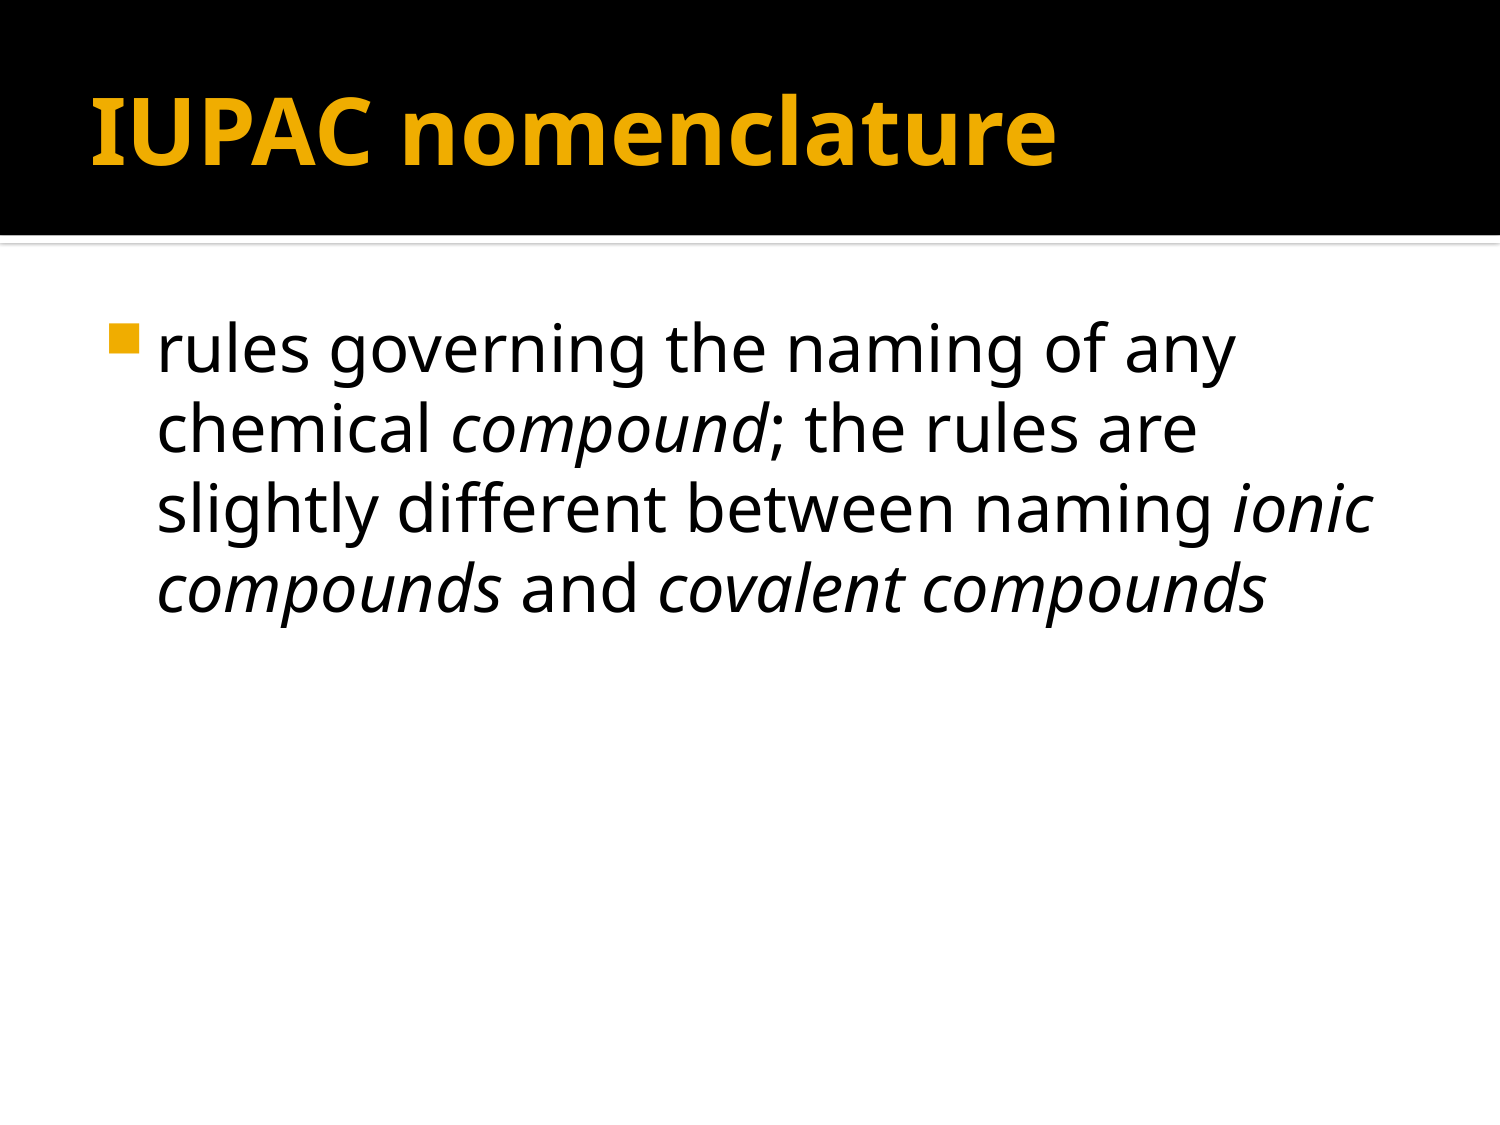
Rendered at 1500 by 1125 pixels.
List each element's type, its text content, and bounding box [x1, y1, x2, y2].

list rules governing the naming of any chemical compound; the rules are slightly different between naming ionic compounds and covalent compounds [75, 291, 1425, 1050]
title IUPAC nomenclature [75, 25, 1425, 231]
